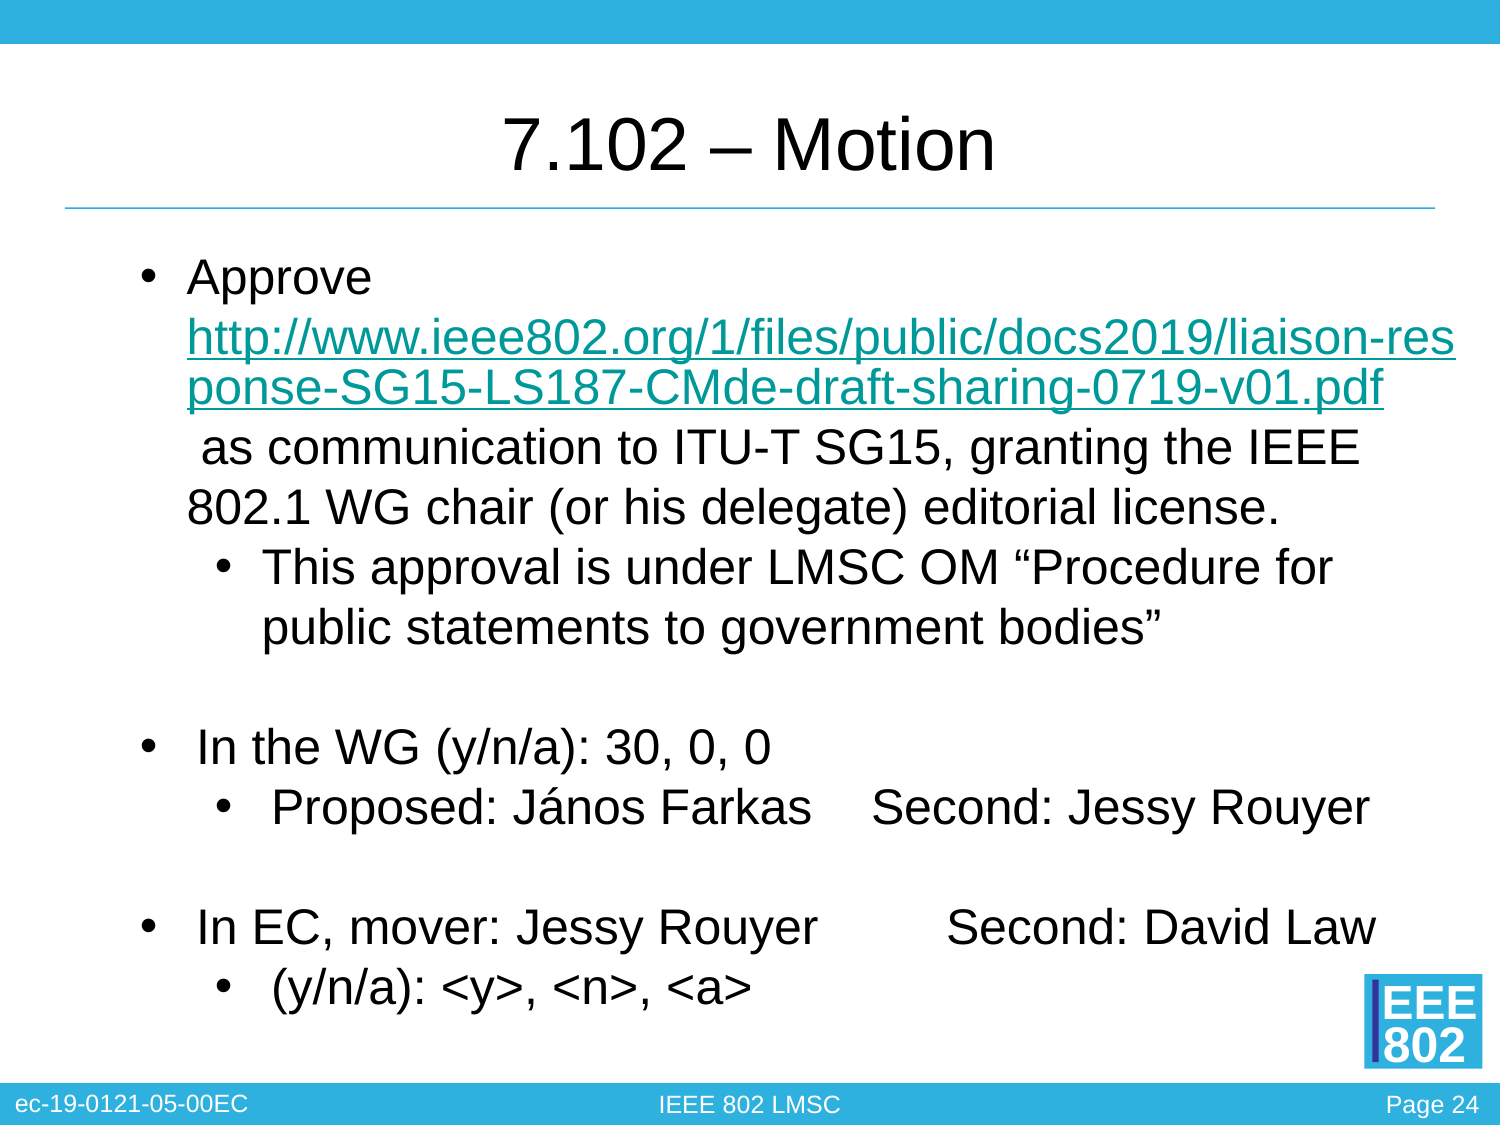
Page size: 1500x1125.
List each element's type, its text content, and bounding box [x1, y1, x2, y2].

text_box Approve http://www.ieee802.org/1/files/public/docs2019/liaison-response-SG15-LS187-CMde-draft-sharing-0719-v01.pdf as communication to ITU-T SG15, granting the IEEE 802.1 WG chair (or his delegate) editorial license. This approval is under LMSC OM “Procedure for public statements to government bodies” In the WG (y/n/a): 30, 0, 0 Proposed: János Farkas Second: Jessy Rouyer In EC, mover: Jessy Rouyer Second: David Law (y/n/a): <y>, <n>, <a> [124, 237, 1488, 973]
title 7.102 – Motion [75, 75, 1425, 205]
